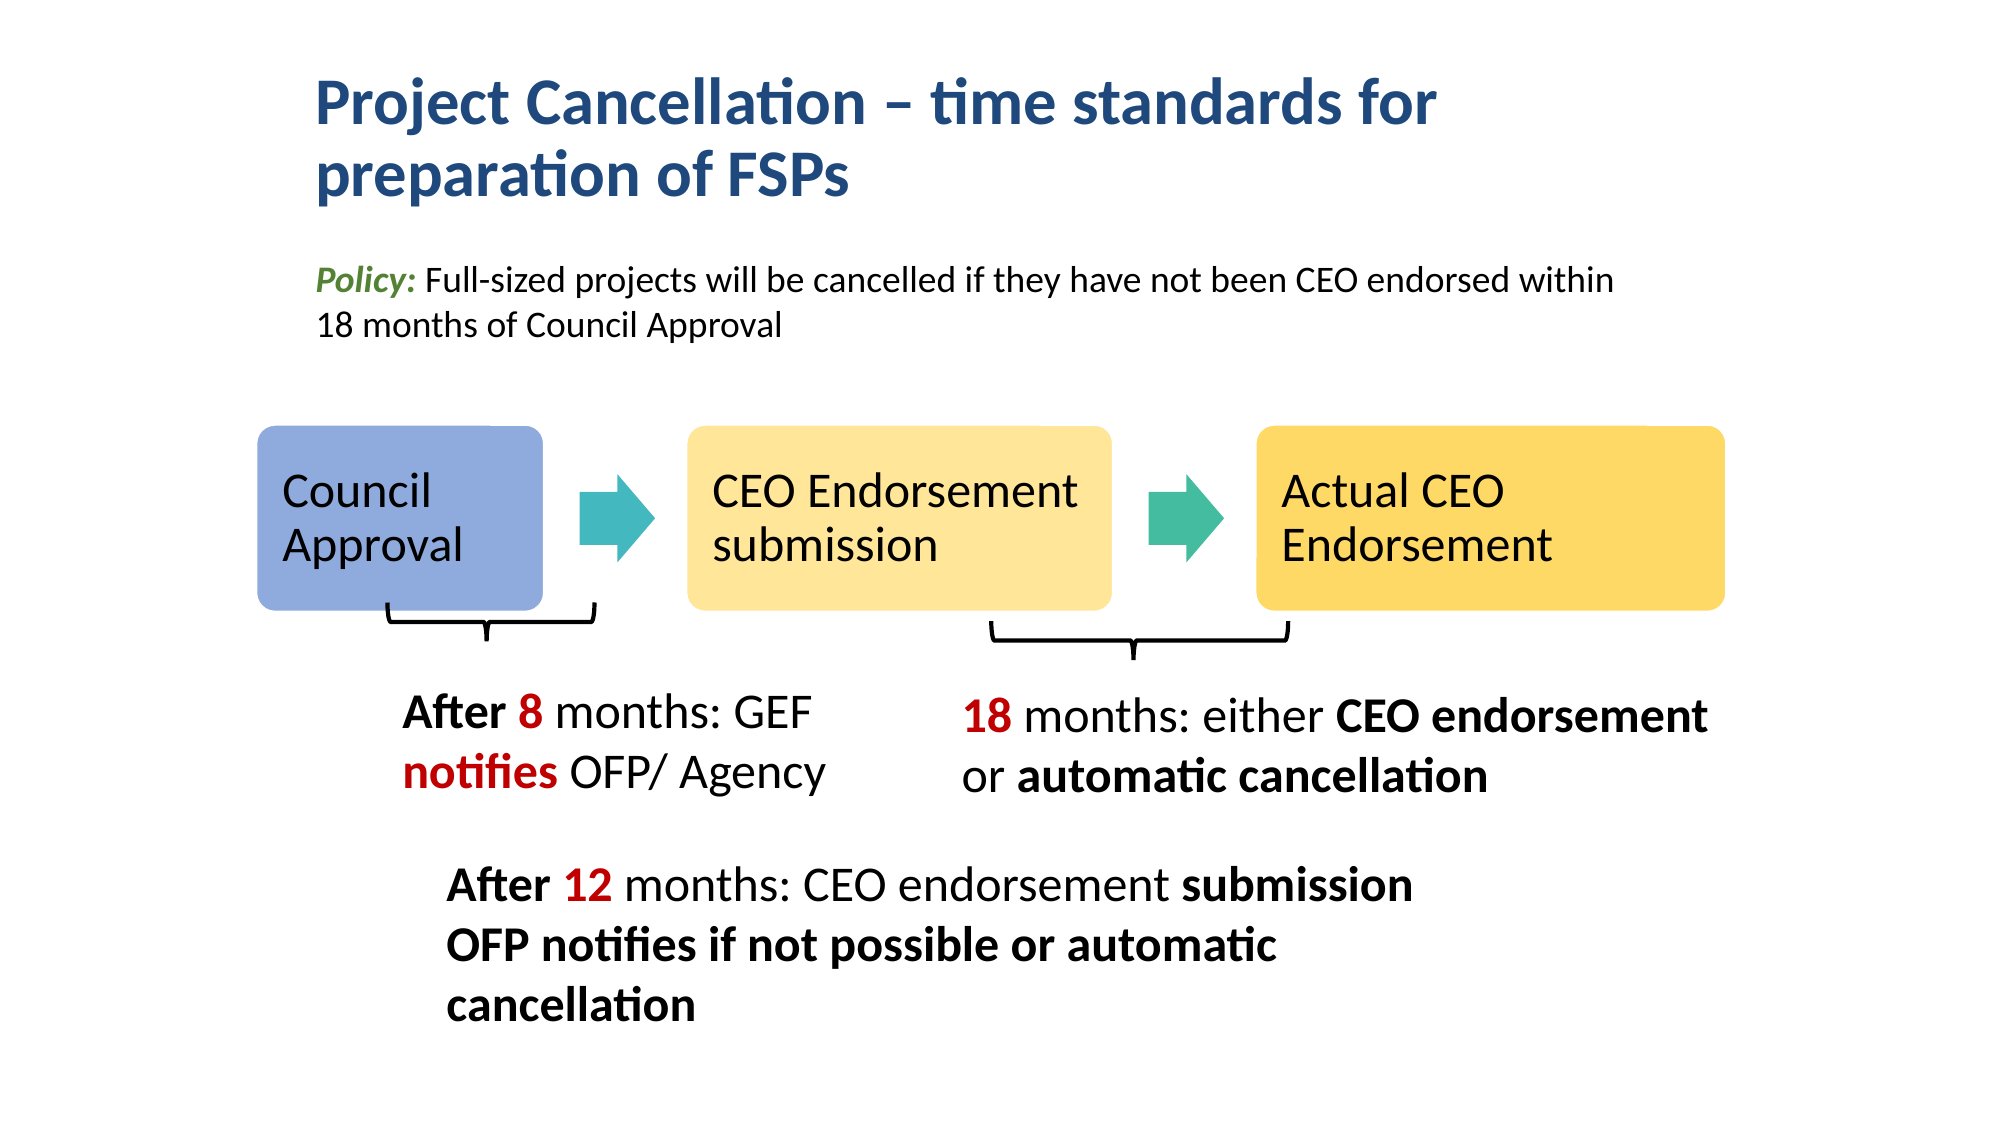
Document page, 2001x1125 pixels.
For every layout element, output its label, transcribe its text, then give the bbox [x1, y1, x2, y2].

text_box Policy: Full-sized projects will be cancelled if they have not been CEO endorsed within 18 months of Council Approval [300, 247, 1638, 353]
text_box After 8 months: GEF notifies OFP/ Agency [387, 670, 888, 806]
text_box [990, 621, 1289, 661]
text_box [255, 424, 1727, 612]
text_box After 12 months: CEO endorsement submission OFP notifies if not possible or automatic cancellation [431, 843, 1475, 1039]
text_box 18 months: either CEO endorsement or automatic cancellation [946, 674, 1727, 810]
title Project Cancellation – time standards for preparation of FSPs [300, 30, 1594, 247]
text_box [387, 612, 595, 642]
